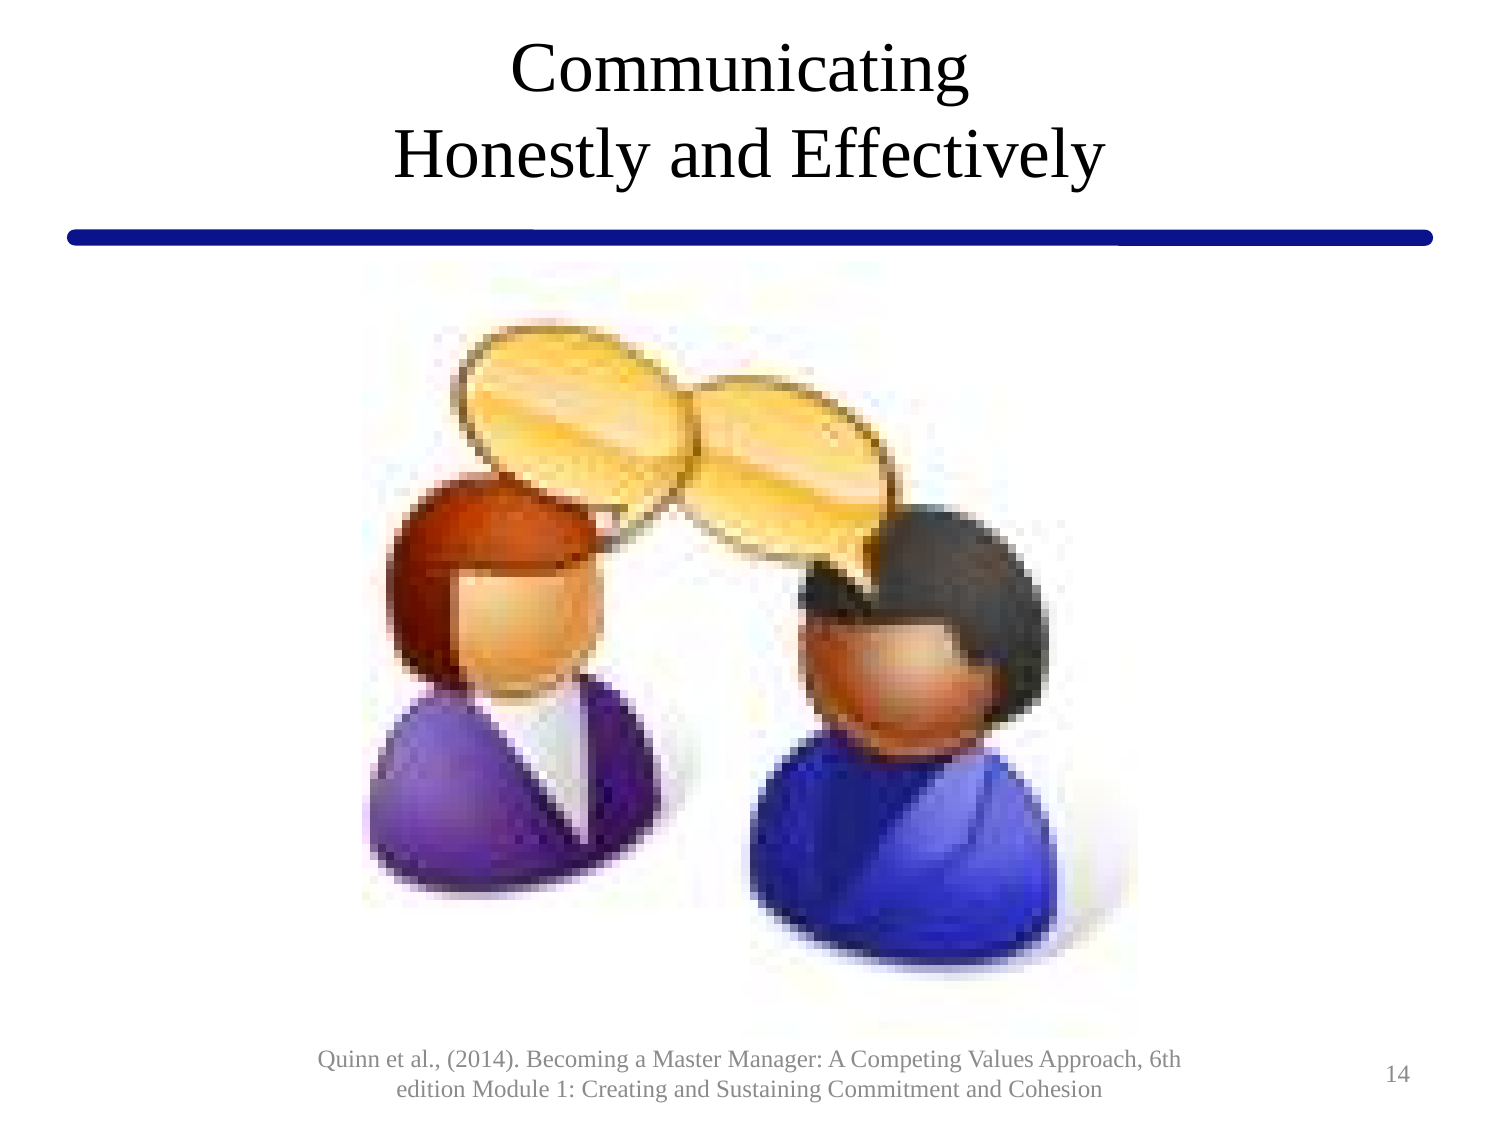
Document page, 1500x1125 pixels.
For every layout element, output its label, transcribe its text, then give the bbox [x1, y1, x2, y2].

title Communicating Honestly and Effectively [75, 12, 1425, 200]
footer Quinn et al., (2014). Becoming a Master Manager: A Competing Values Approach, 6th edition Module 1: Creating and Sustaining Commitment and Cohesion [275, 1042, 1074, 1103]
slide_number 14 [1074, 1042, 1425, 1103]
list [362, 262, 1138, 1038]
